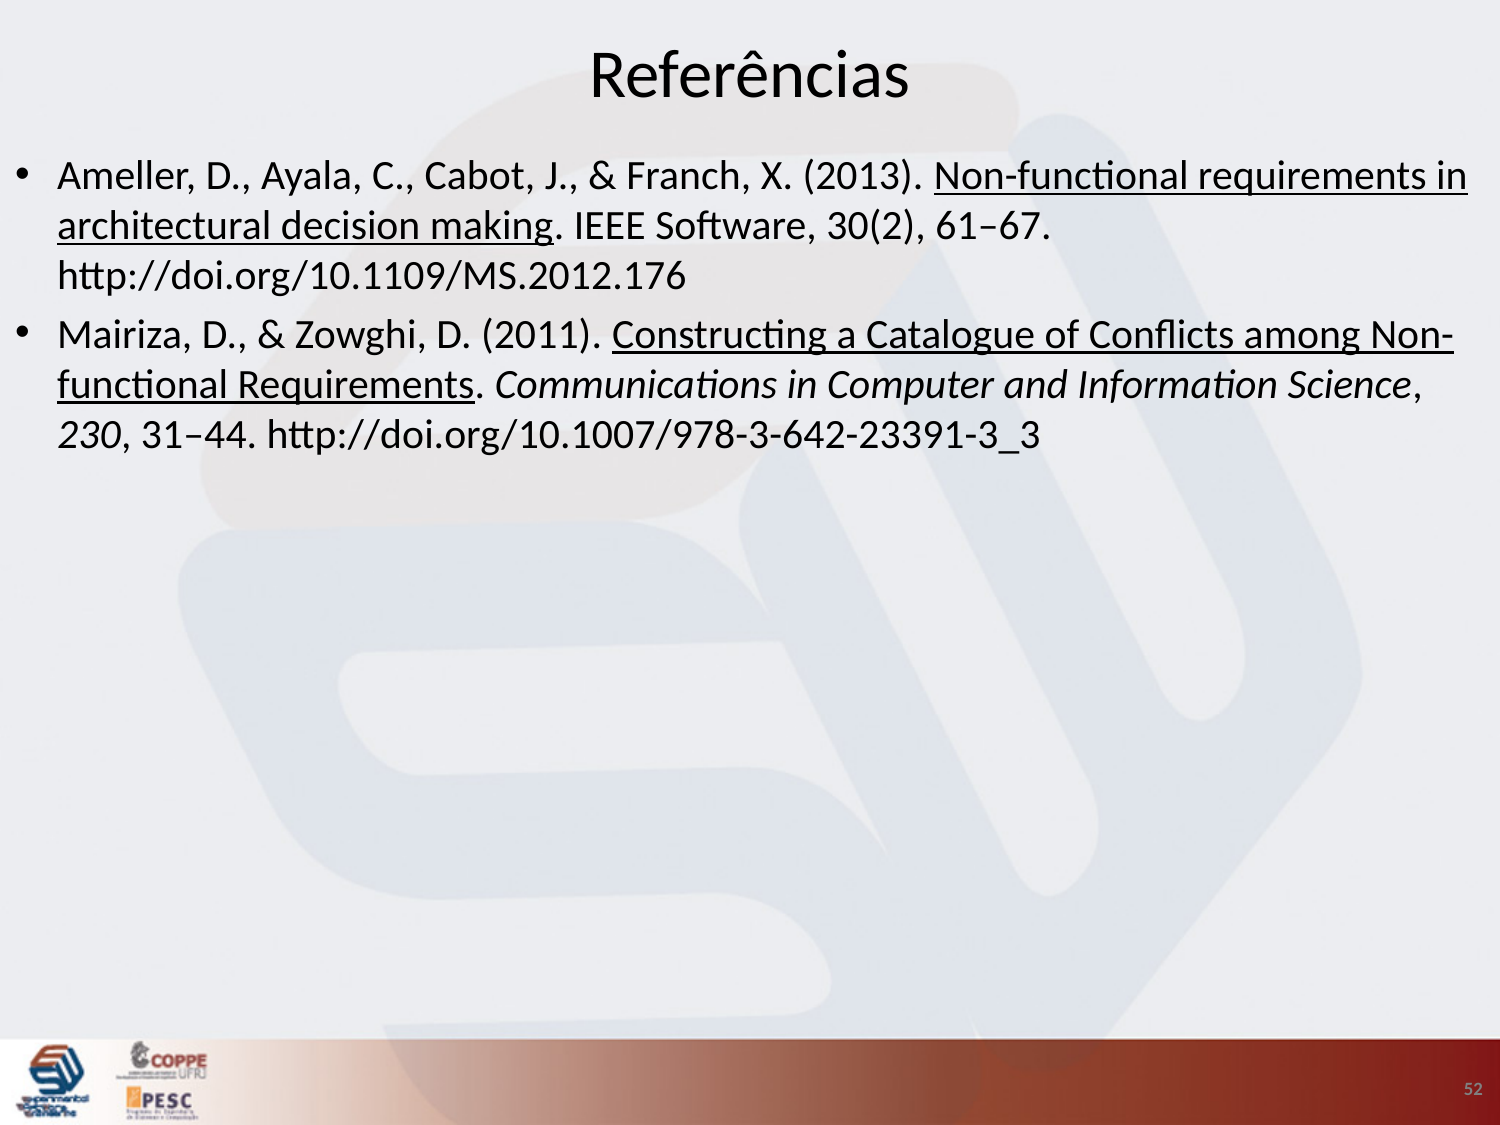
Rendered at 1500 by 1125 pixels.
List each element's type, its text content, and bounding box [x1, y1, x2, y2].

title Referências [0, 0, 1500, 141]
picture [0, 1043, 1500, 1125]
list Ameller, D., Ayala, C., Cabot, J., & Franch, X. (2013). Non-functional requirements in architectural decision making. IEEE Software, 30(2), 61–67. http://doi.org/10.1109/MS.2012.176 Mairiza, D., & Zowghi, D. (2011). Constructing a Catalogue of Conflicts among Non-functional Requirements. Communications in Computer and Information Science, 230, 31–44. http://doi.org/10.1007/978-3-642-23391-3_3 [0, 141, 1500, 1043]
